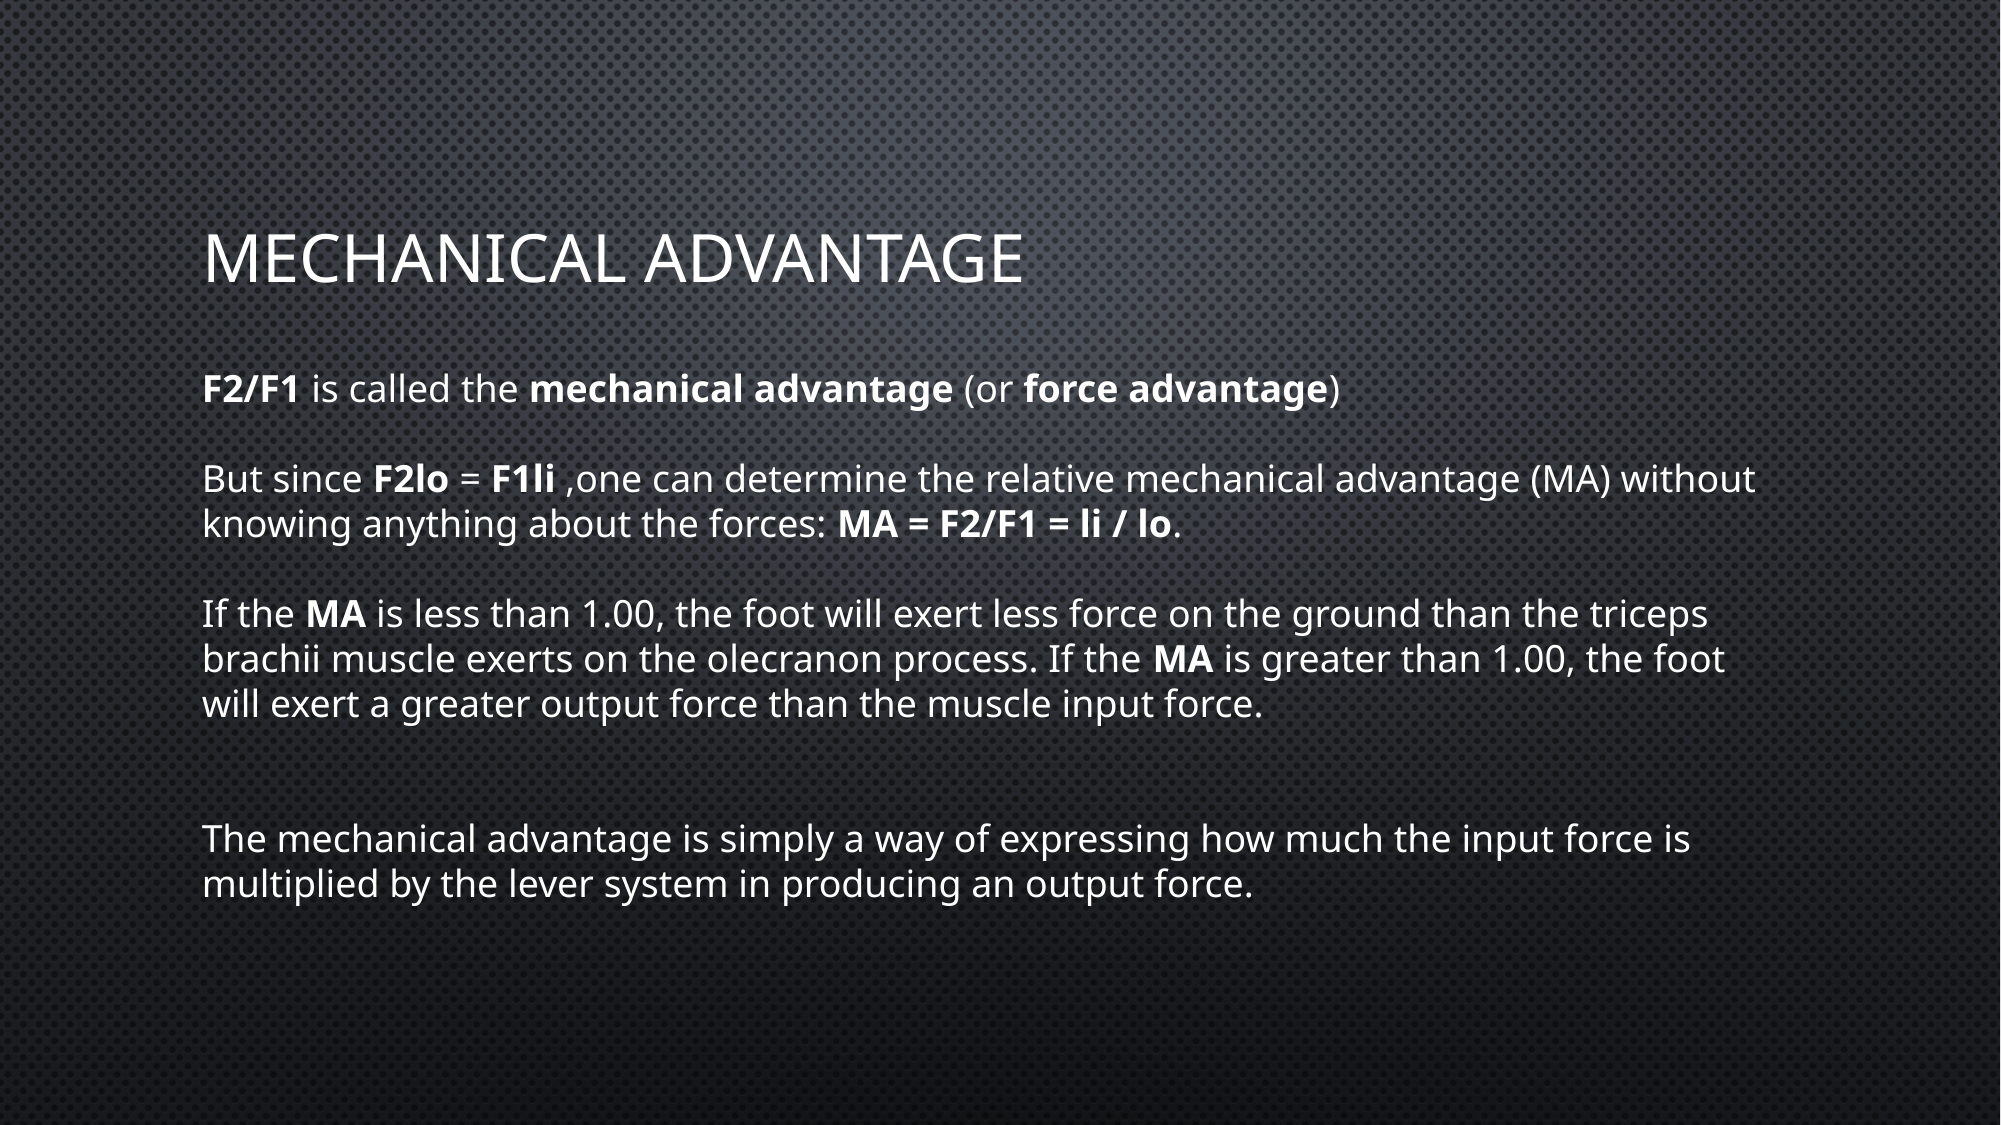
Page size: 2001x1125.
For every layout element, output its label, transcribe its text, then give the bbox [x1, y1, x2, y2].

text_box F2/F1 is called the mechanical advantage (or force advantage) But since F2lo = F1li ,one can determine the relative mechanical advantage (MA) without knowing anything about the forces: MA = F2/F1 = li / lo. If the MA is less than 1.00, the foot will exert less force on the ground than the triceps brachii muscle exerts on the olecranon process. If the MA is greater than 1.00, the foot will exert a greater output force than the muscle input force. The mechanical advantage is simply a way of expressing how much the input force is multiplied by the lever system in producing an output force. [187, 357, 1786, 912]
title Mechanical advantage [187, 99, 1813, 413]
